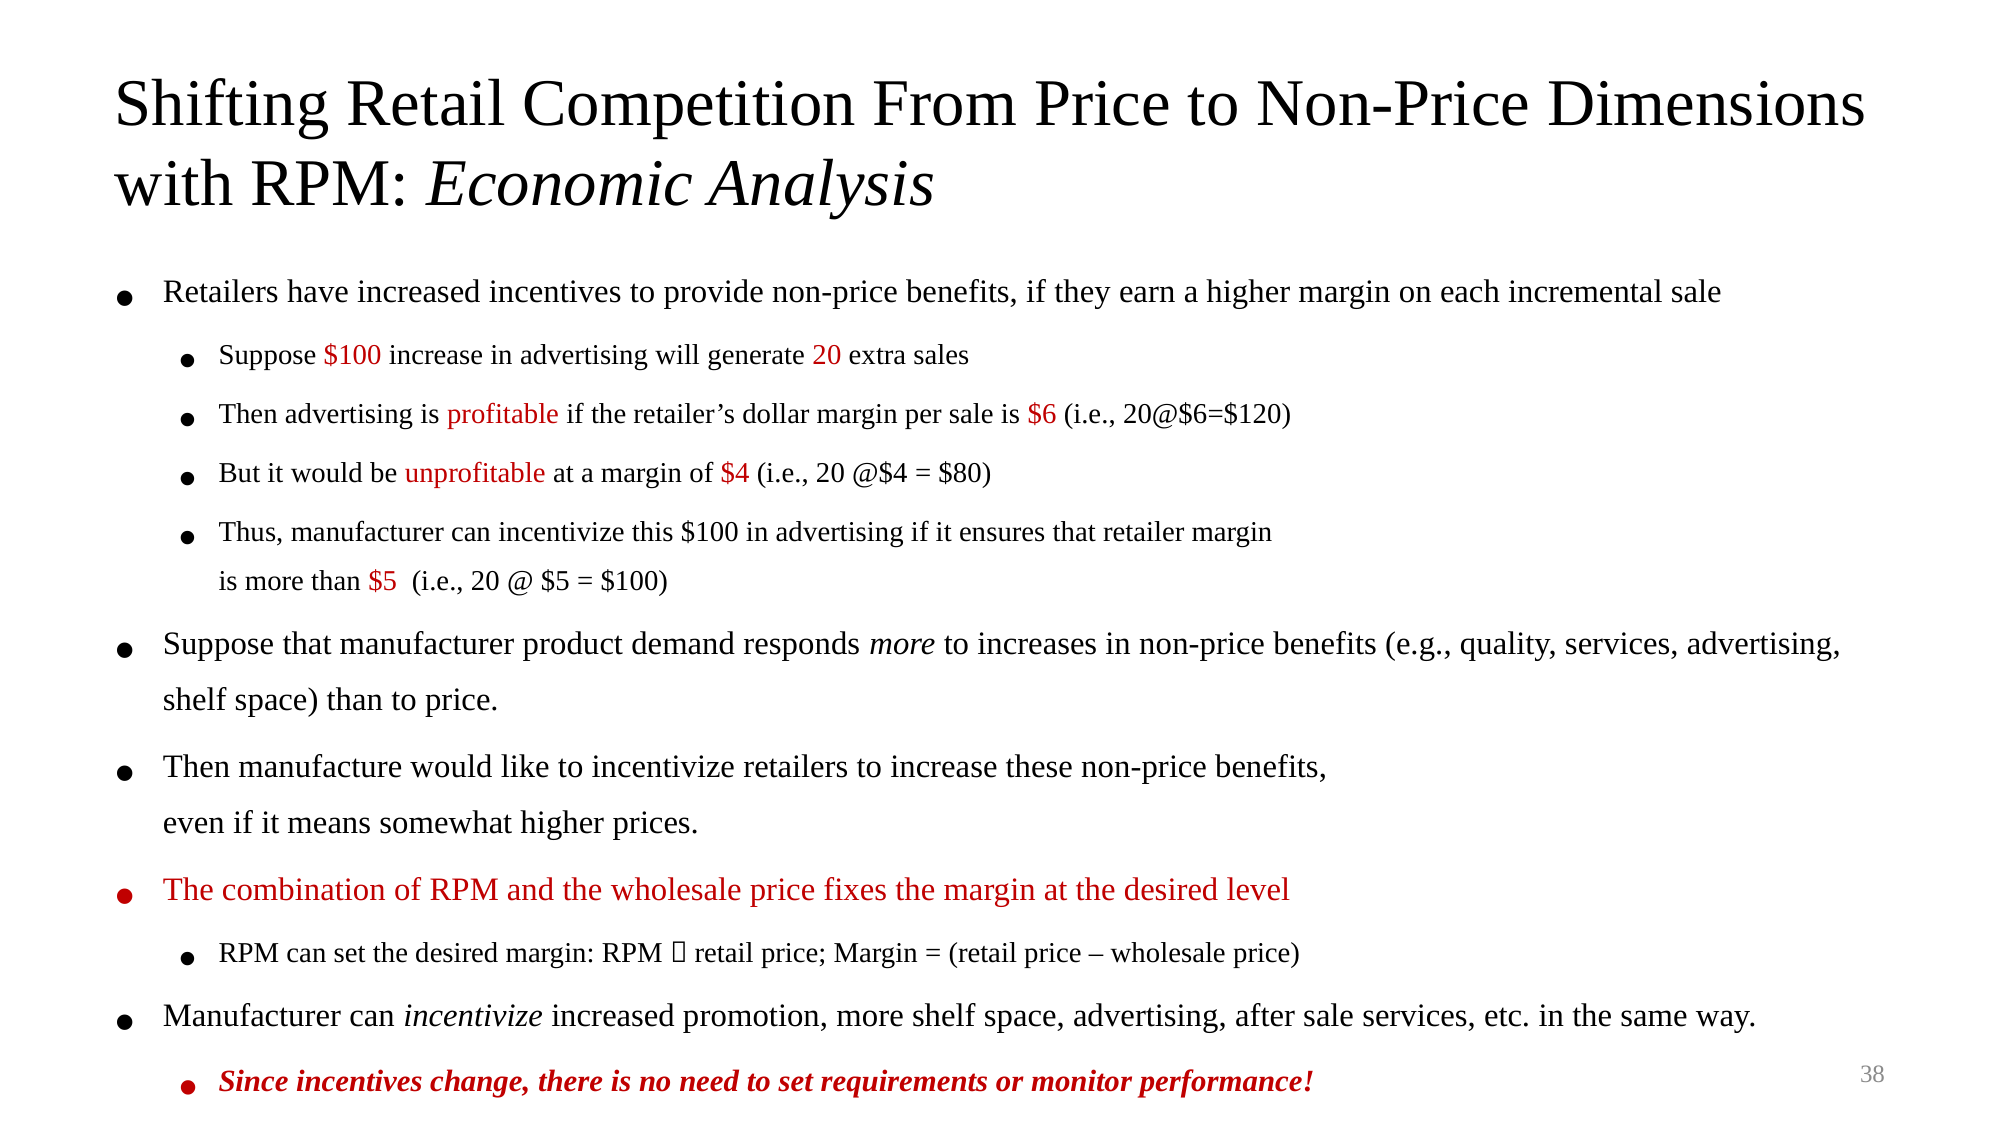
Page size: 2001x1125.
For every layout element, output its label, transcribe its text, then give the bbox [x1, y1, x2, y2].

slide_number 38 [1433, 1042, 1900, 1103]
title Shifting Retail Competition From Price to Non-Price Dimensions with RPM: Economic Analysis [99, 45, 1900, 233]
list Retailers have increased incentives to provide non-price benefits, if they earn a higher margin on each incremental sale Suppose $100 increase in advertising will generate 20 extra sales Then advertising is profitable if the retailer’s dollar margin per sale is $6 (i.e., 20@$6=$120) But it would be unprofitable at a margin of $4 (i.e., 20 @$4 = $80) Thus, manufacturer can incentivize this $100 in advertising if it ensures that retailer margin is more than $5 (i.e., 20 @ $5 = $100) Suppose that manufacturer product demand responds more to increases in non-price benefits (e.g., quality, services, advertising, shelf space) than to price. Then manufacture would like to incentivize retailers to increase these non-price benefits, even if it means somewhat higher prices. The combination of RPM and the wholesale price fixes the margin at the desired level RPM can set the desired margin: RPM  retail price; Margin = (retail price – wholesale price) Manufacturer can incentivize increased promotion, more shelf space, advertising, after sale services, etc. in the same way. Since incentives change, there is no need to set requirements or monitor performance! [99, 262, 1900, 1125]
